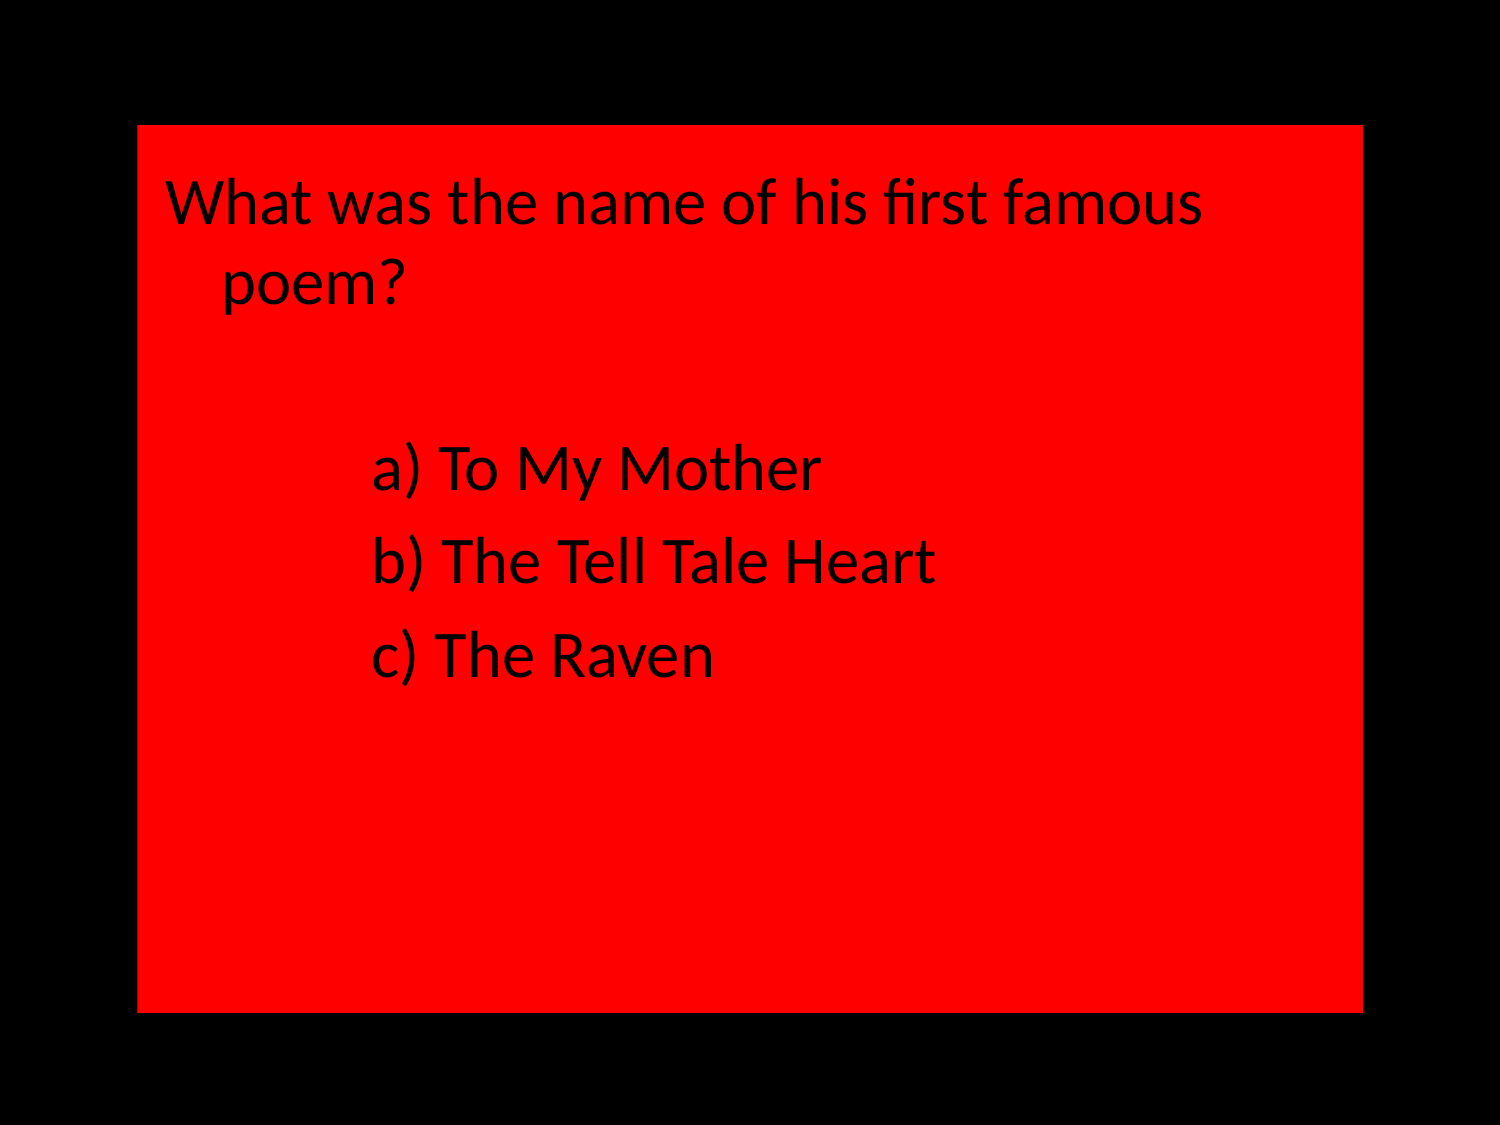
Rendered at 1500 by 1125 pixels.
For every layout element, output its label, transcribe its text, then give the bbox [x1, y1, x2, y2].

text_box [135, 123, 1365, 1015]
list What was the name of his first famous poem? a) To My Mother b) The Tell Tale Heart c) The Raven [150, 149, 1362, 1001]
